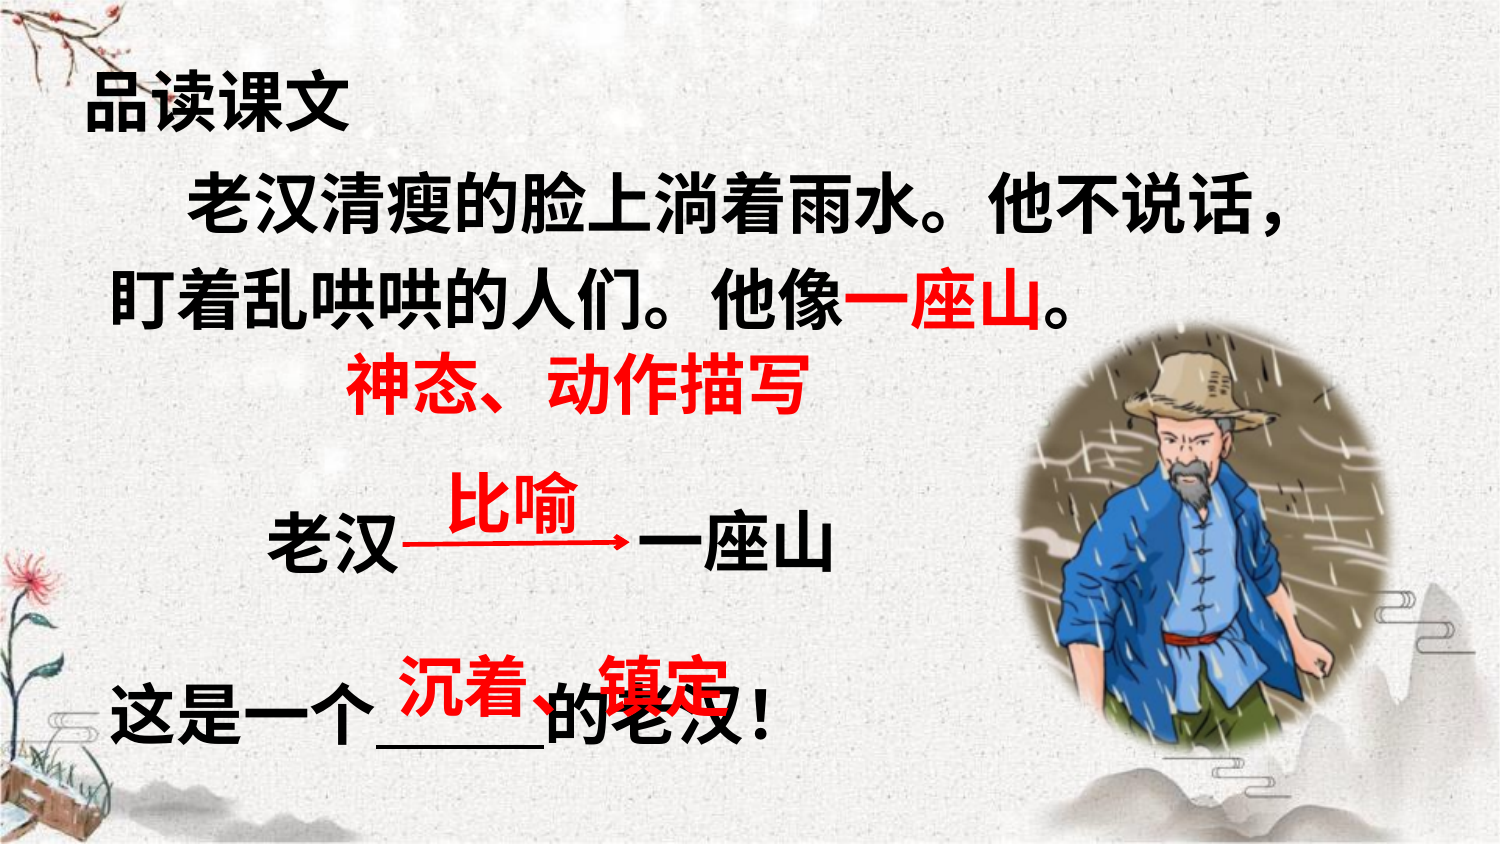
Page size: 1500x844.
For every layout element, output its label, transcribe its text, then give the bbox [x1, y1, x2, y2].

text_box 神态、动作描写 [274, 342, 884, 431]
text_box 比喻 [402, 461, 623, 541]
text_box 老汉 [251, 501, 440, 589]
text_box 这是一个 的老汉！ [94, 625, 996, 761]
text_box 一座山 [622, 498, 900, 587]
text_box 品读课文 [69, 52, 433, 157]
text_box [402, 541, 630, 545]
text_box 老汉清瘦的脸上淌着雨水。他不说话，盯着乱哄哄的人们。他像一座山。 [94, 138, 1379, 345]
picture [0, 0, 1500, 844]
text_box 沉着、镇定 [334, 637, 795, 733]
